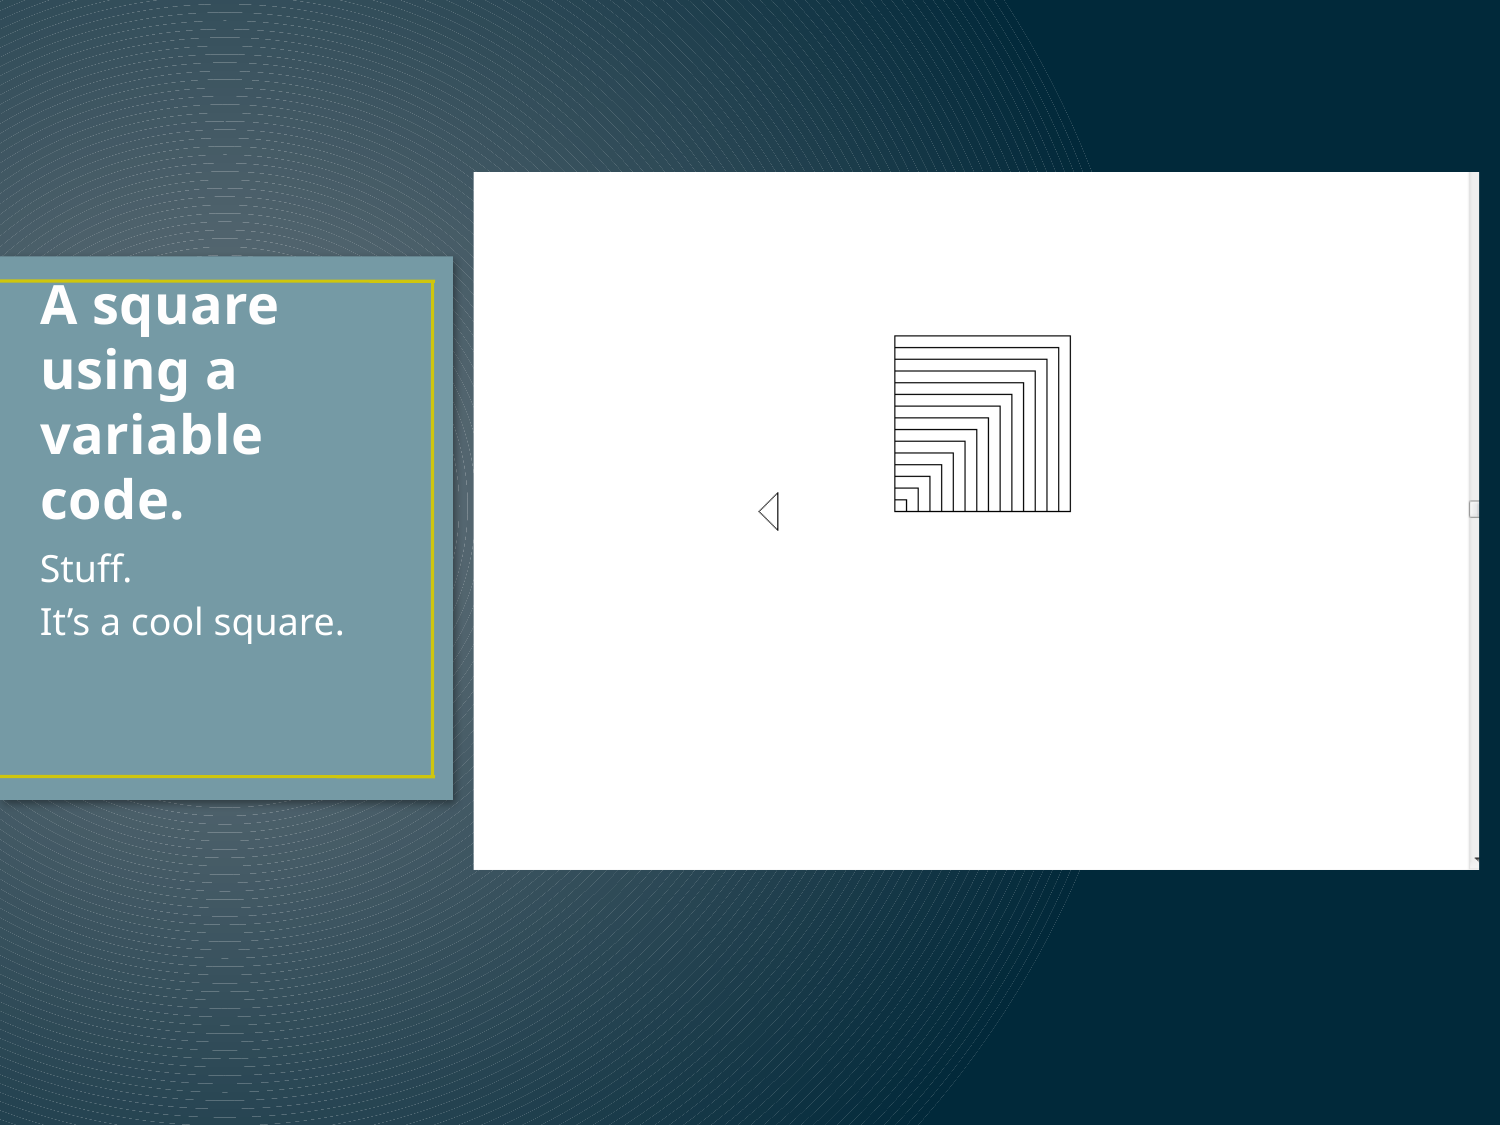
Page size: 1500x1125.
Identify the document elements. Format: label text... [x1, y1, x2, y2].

picture [1038, 875, 1049, 884]
list Stuff. It’s a cool square. [24, 537, 415, 763]
title A square using a variable code. [25, 312, 416, 538]
picture [473, 166, 1479, 870]
